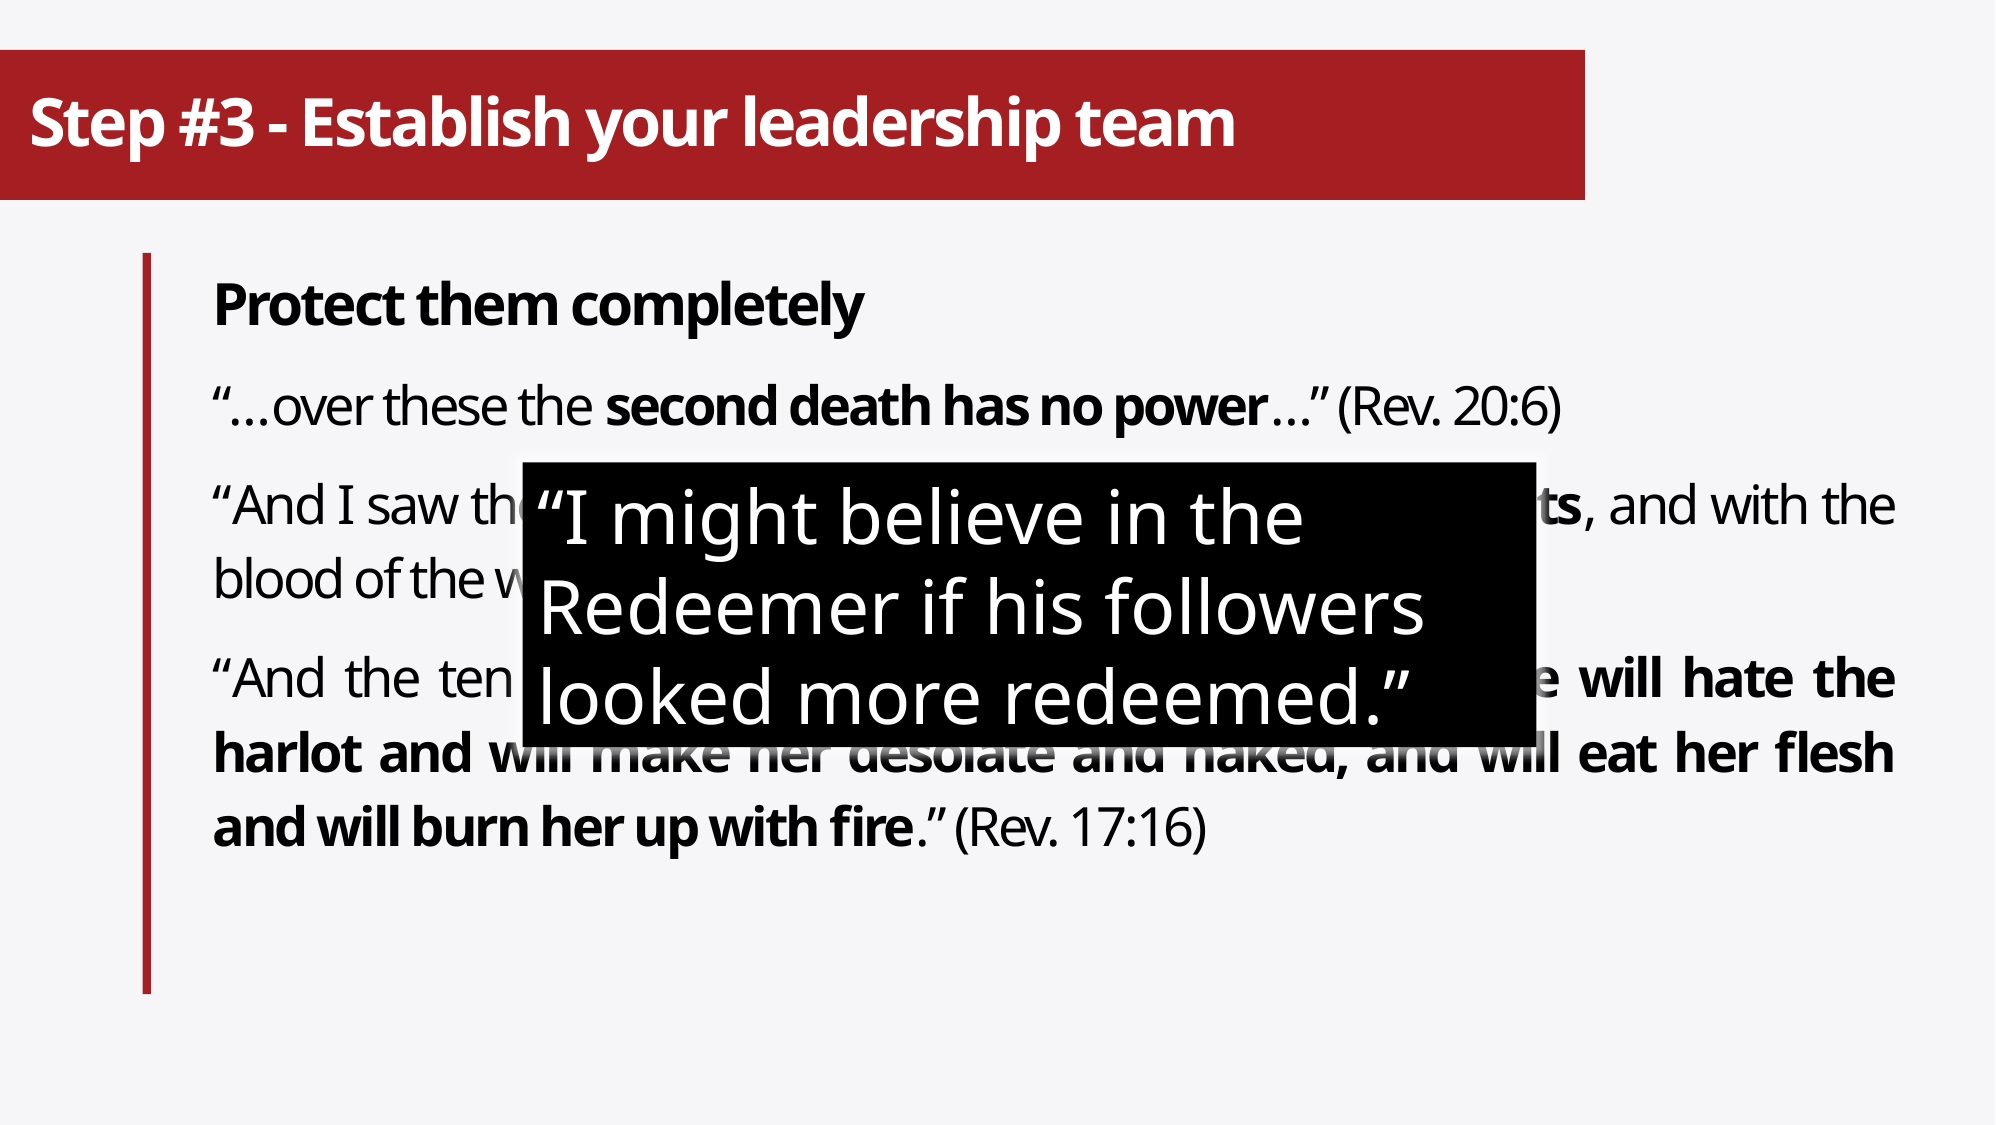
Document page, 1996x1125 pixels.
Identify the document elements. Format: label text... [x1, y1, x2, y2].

title Step #3 - Establish your leadership team [14, 62, 1810, 188]
text_box “I might believe in the Redeemer if his followers looked more redeemed.” [522, 462, 1537, 748]
subtitle Protect them completely “…over these the second death has no power…” (Rev. 20:6) “And I saw the woman drunk with the blood of the saints, and with the blood of the witnesses of Jesus.” (Rev. 17:6) “And the ten horns which you saw, and the beast, these will hate the harlot and will make her desolate and naked, and will eat her flesh and will burn her up with fire.” (Rev. 17:16) [197, 249, 1910, 1000]
subtitle “One Nation under God” The Second Coming & the Millennium (Revelation 19:1-20:10) [509, 448, 1554, 764]
